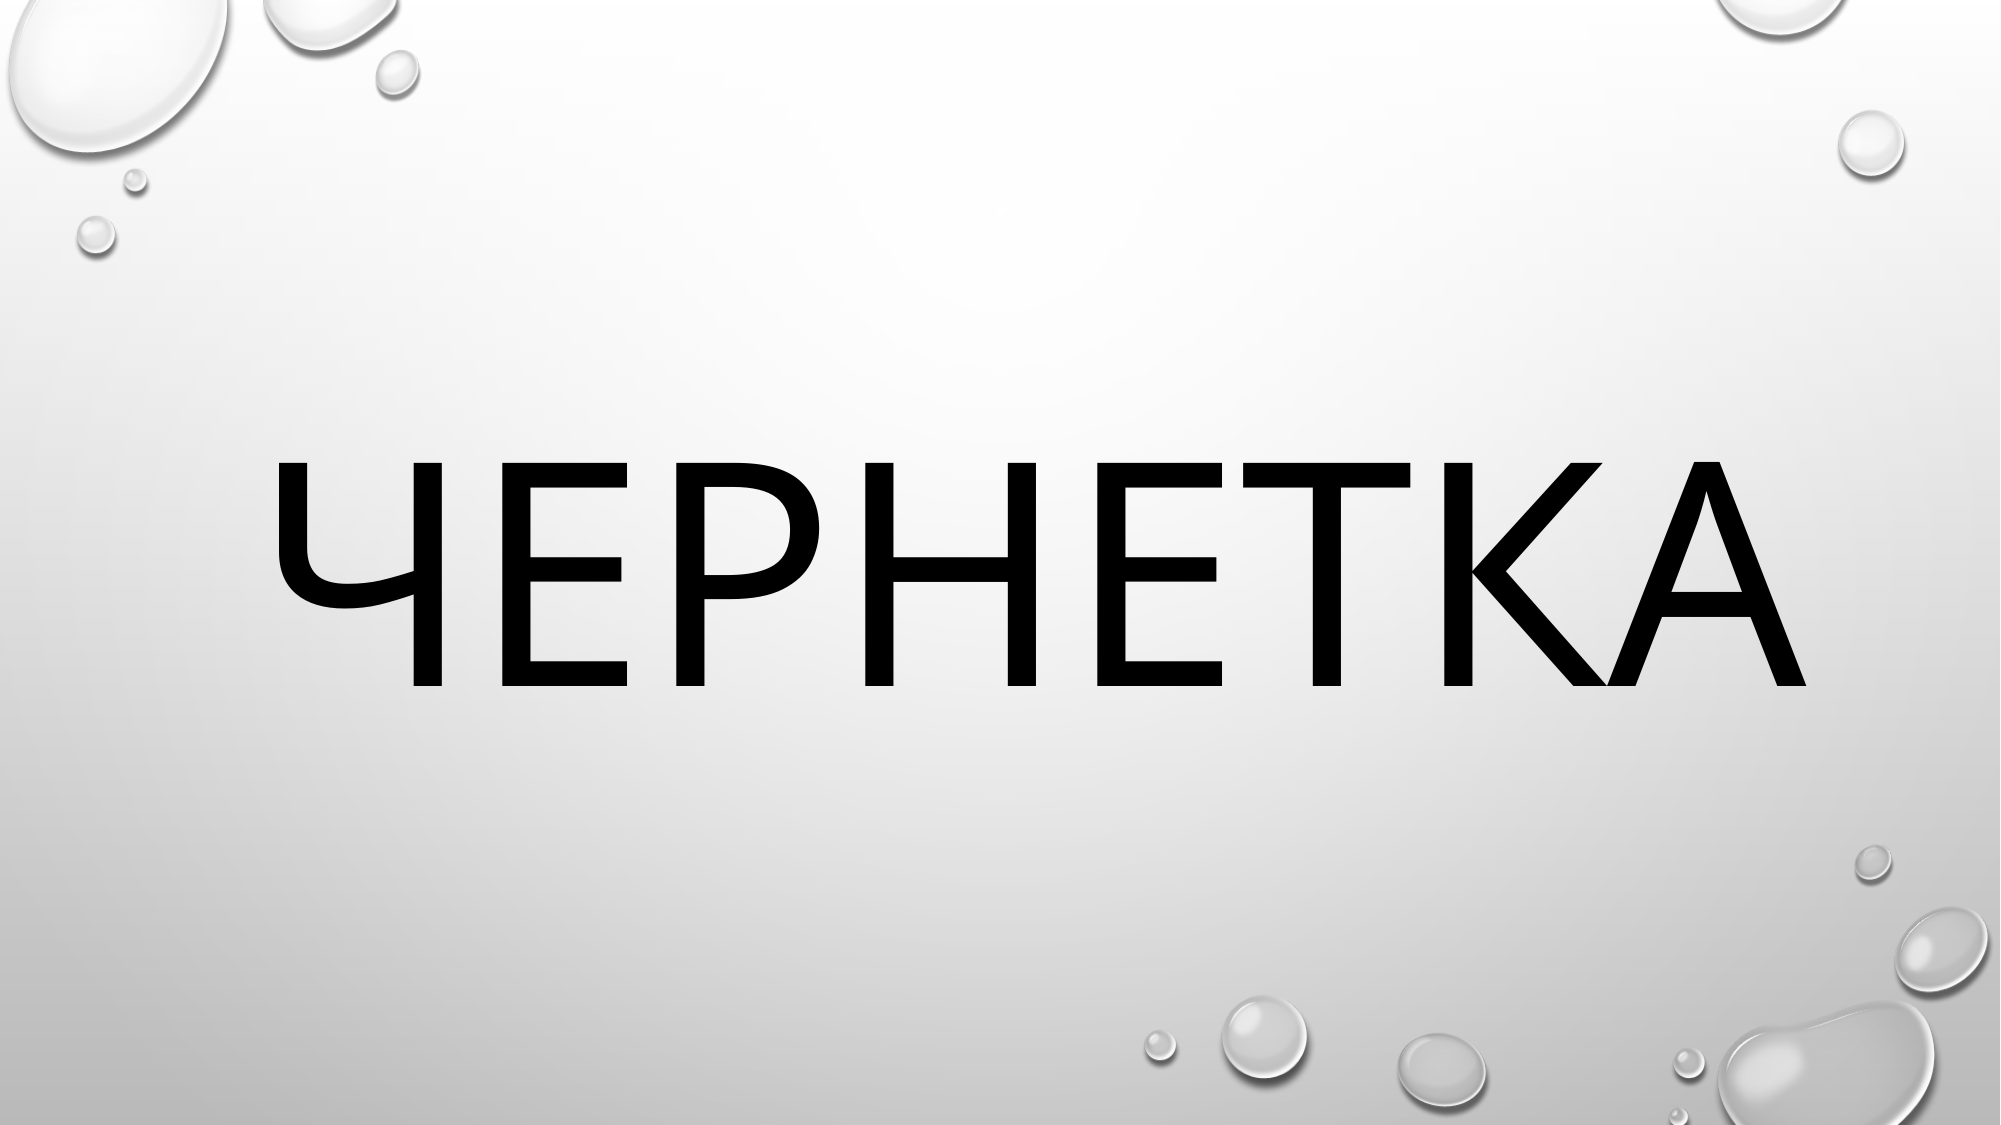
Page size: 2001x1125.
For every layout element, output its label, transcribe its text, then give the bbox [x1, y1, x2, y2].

title чернетка [149, 135, 1913, 761]
picture [0, 0, 2000, 1125]
